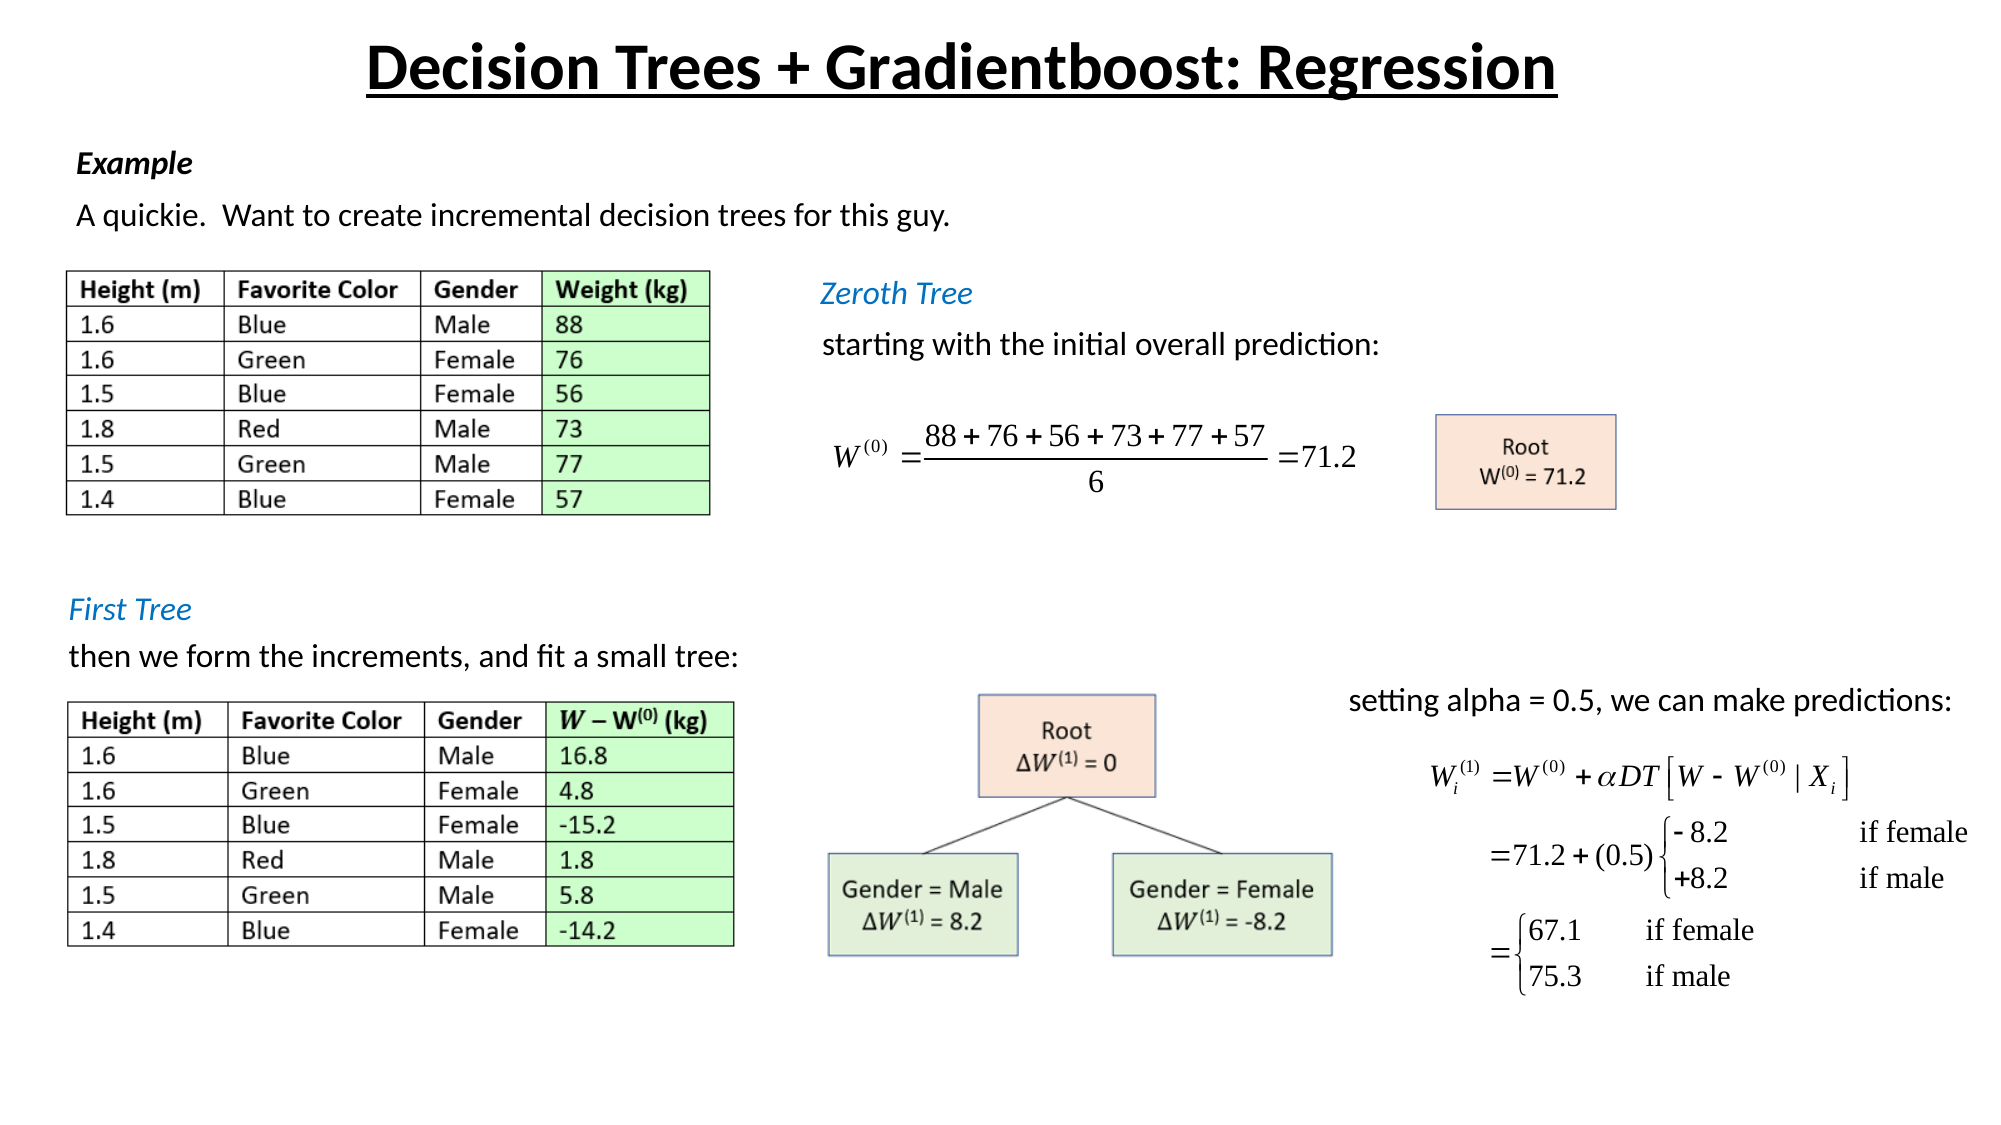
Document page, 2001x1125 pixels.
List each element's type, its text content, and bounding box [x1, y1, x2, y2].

picture [1427, 410, 1625, 513]
picture [815, 685, 1342, 961]
text_box First Tree [53, 580, 298, 626]
picture [61, 694, 742, 948]
text_box starting with the initial overall prediction: [807, 314, 1494, 370]
text_box Decision Trees + Gradientboost: Regression [351, 15, 1667, 111]
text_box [829, 416, 1362, 499]
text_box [1427, 749, 1973, 1003]
text_box Example [61, 133, 291, 189]
picture [61, 263, 723, 518]
text_box setting alpha = 0.5, we can make predictions: [1333, 670, 1999, 726]
text_box then we form the increments, and fit a small tree: [53, 626, 803, 681]
text_box Zeroth Tree [805, 264, 1049, 319]
text_box A quickie. Want to create incremental decision trees for this guy. [61, 185, 1563, 241]
